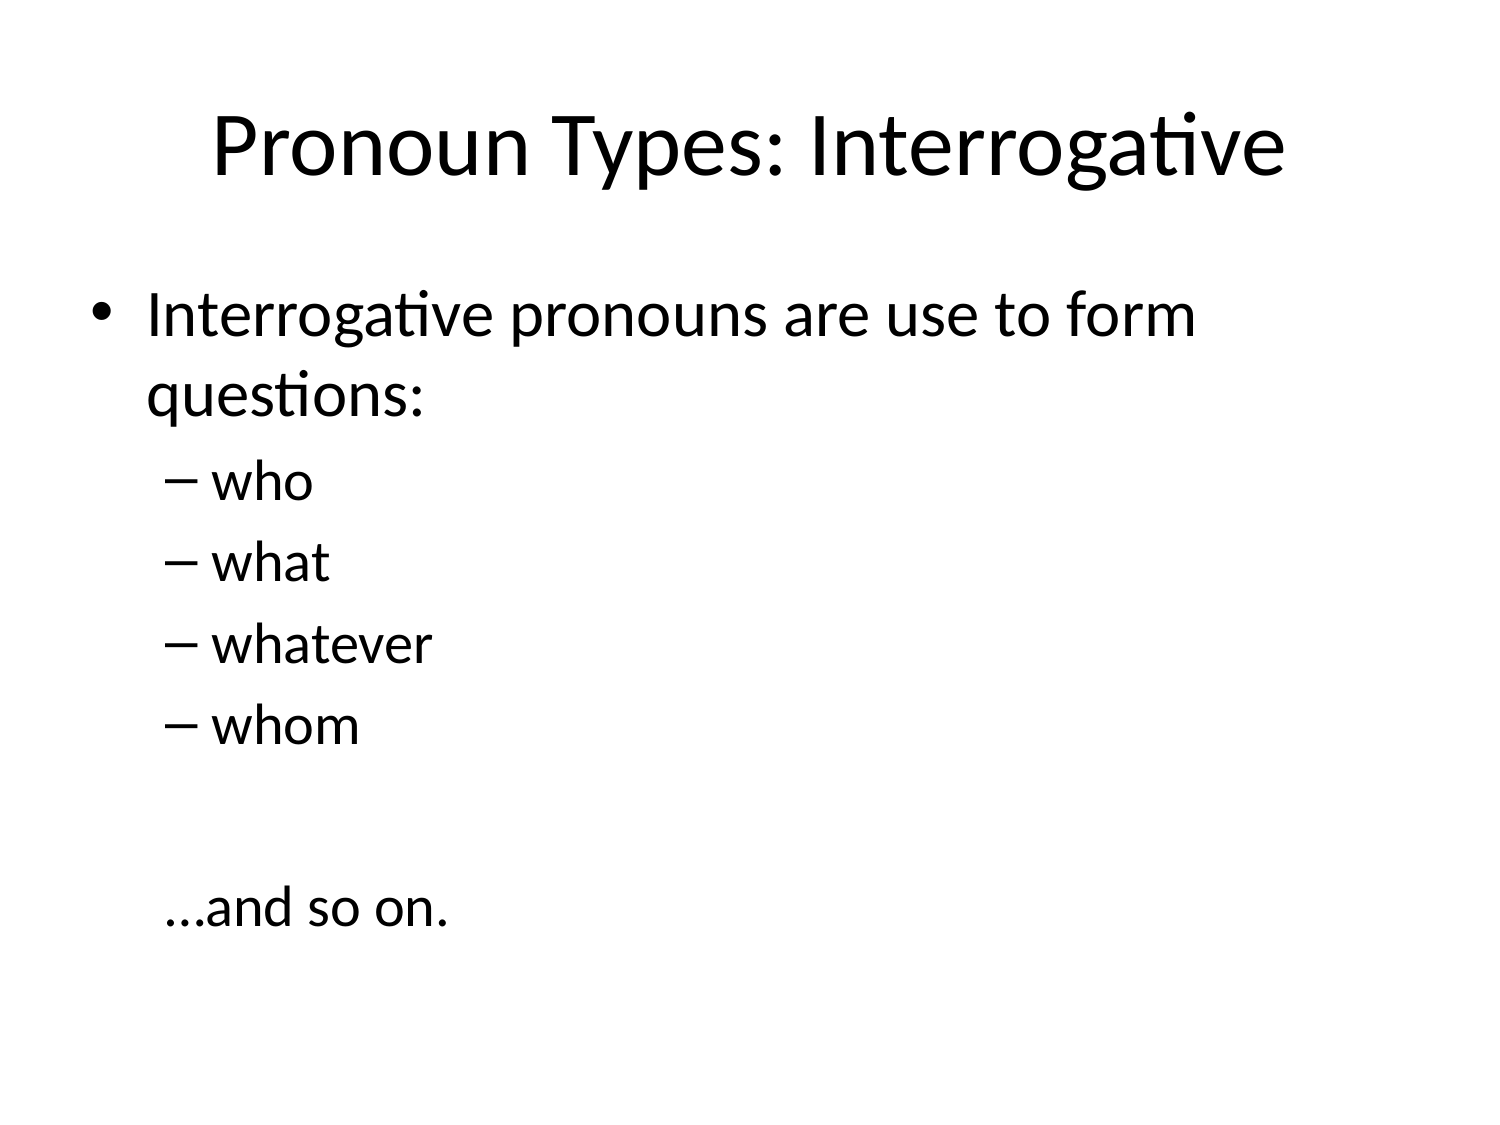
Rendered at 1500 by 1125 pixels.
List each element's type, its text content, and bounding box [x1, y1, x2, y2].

title Pronoun Types: Interrogative [75, 45, 1425, 233]
list Interrogative pronouns are use to form questions: who what whatever whom …and so on. [75, 262, 1425, 1005]
